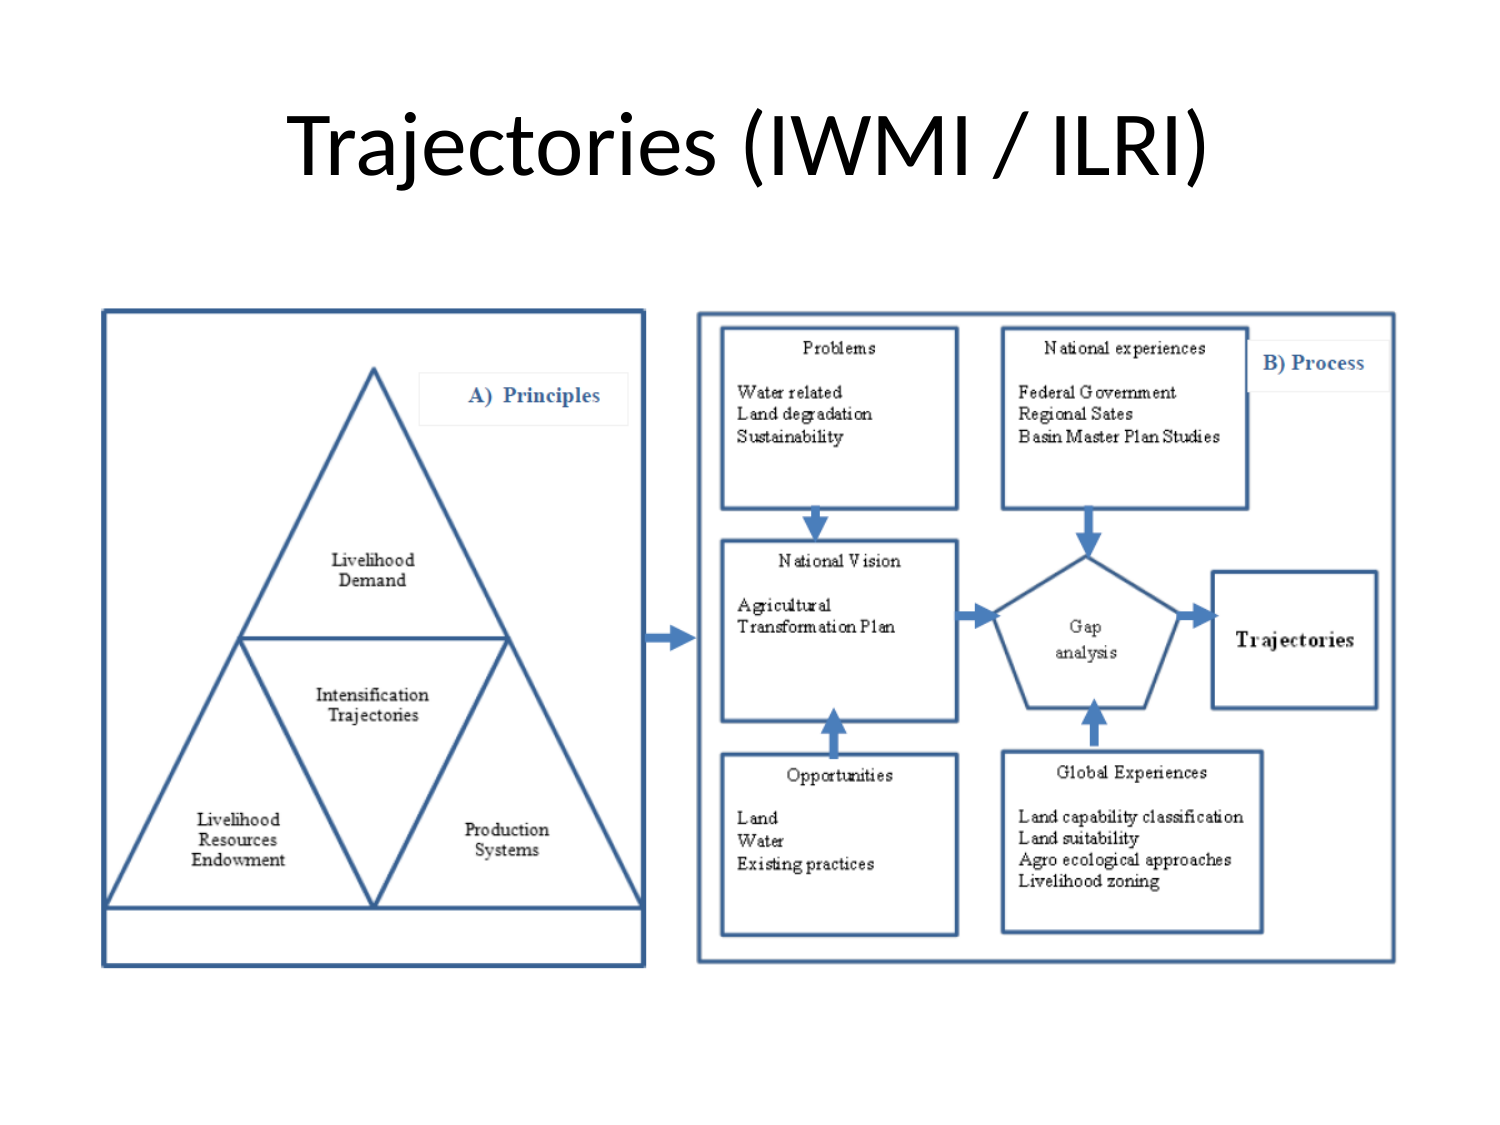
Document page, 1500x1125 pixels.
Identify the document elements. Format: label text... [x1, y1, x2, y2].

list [74, 285, 1426, 982]
title Trajectories (IWMI / ILRI) [75, 45, 1425, 233]
